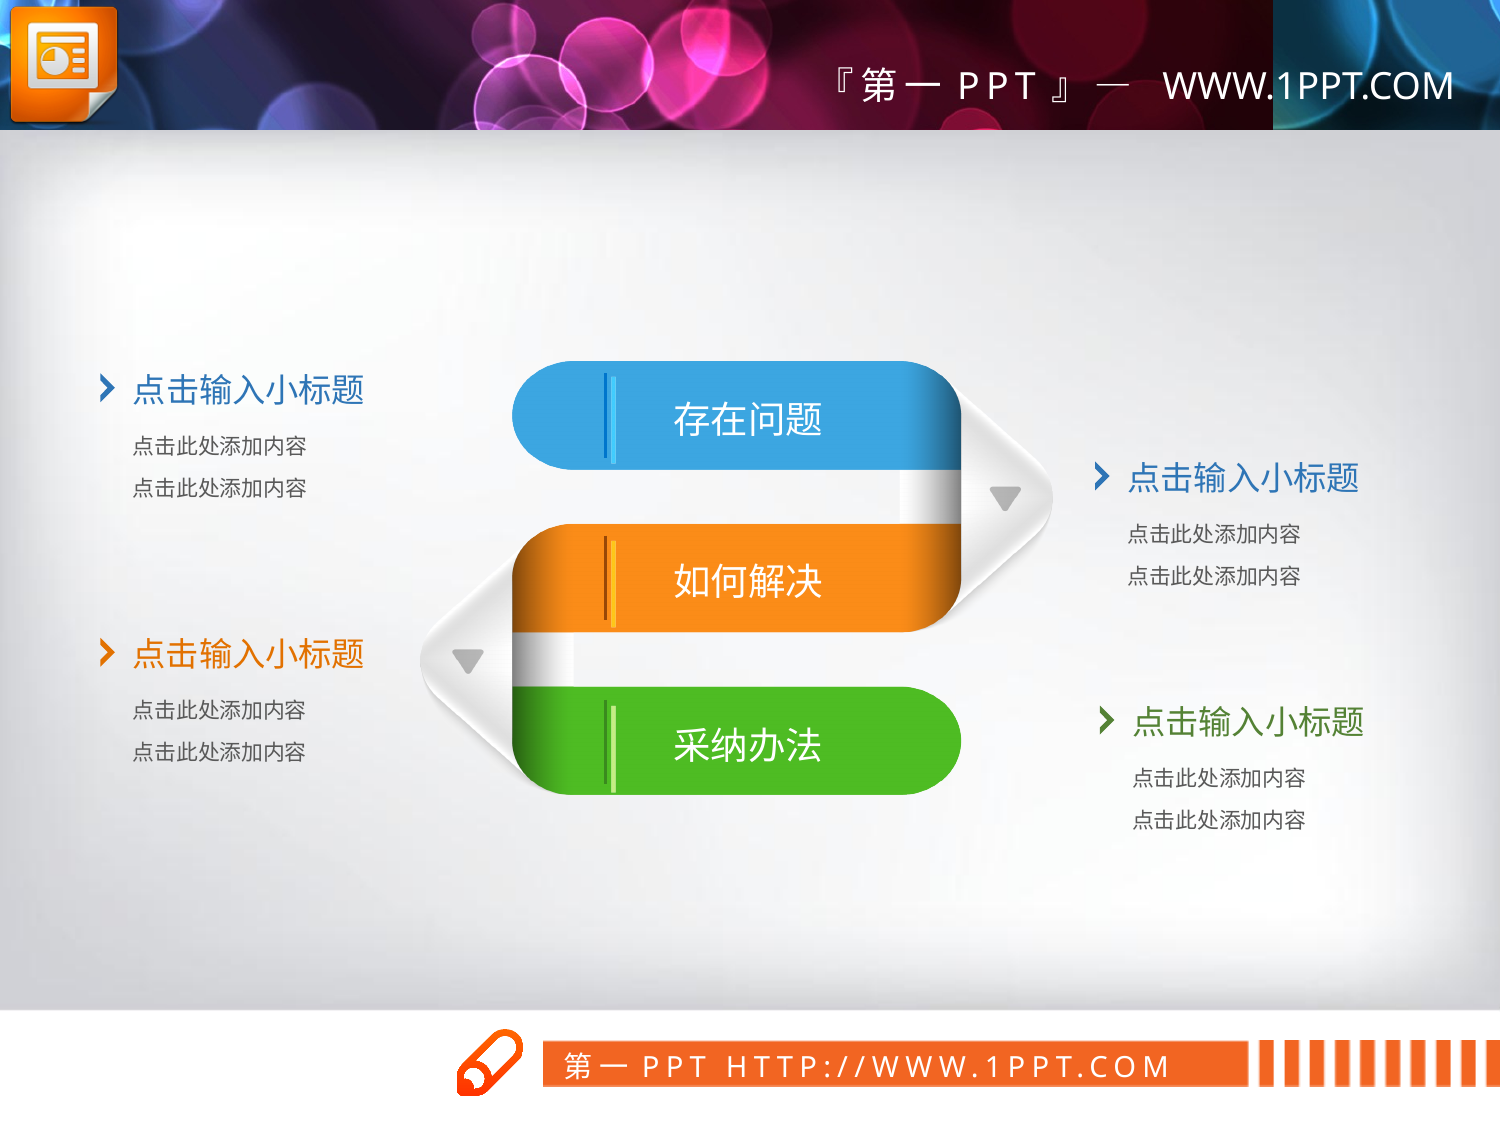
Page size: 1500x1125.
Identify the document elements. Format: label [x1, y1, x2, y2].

text_box [100, 361, 424, 510]
text_box [100, 625, 424, 774]
picture [0, 0, 1500, 1012]
text_box [1099, 693, 1423, 842]
picture [543, 1040, 1500, 1087]
text_box [1094, 449, 1419, 598]
